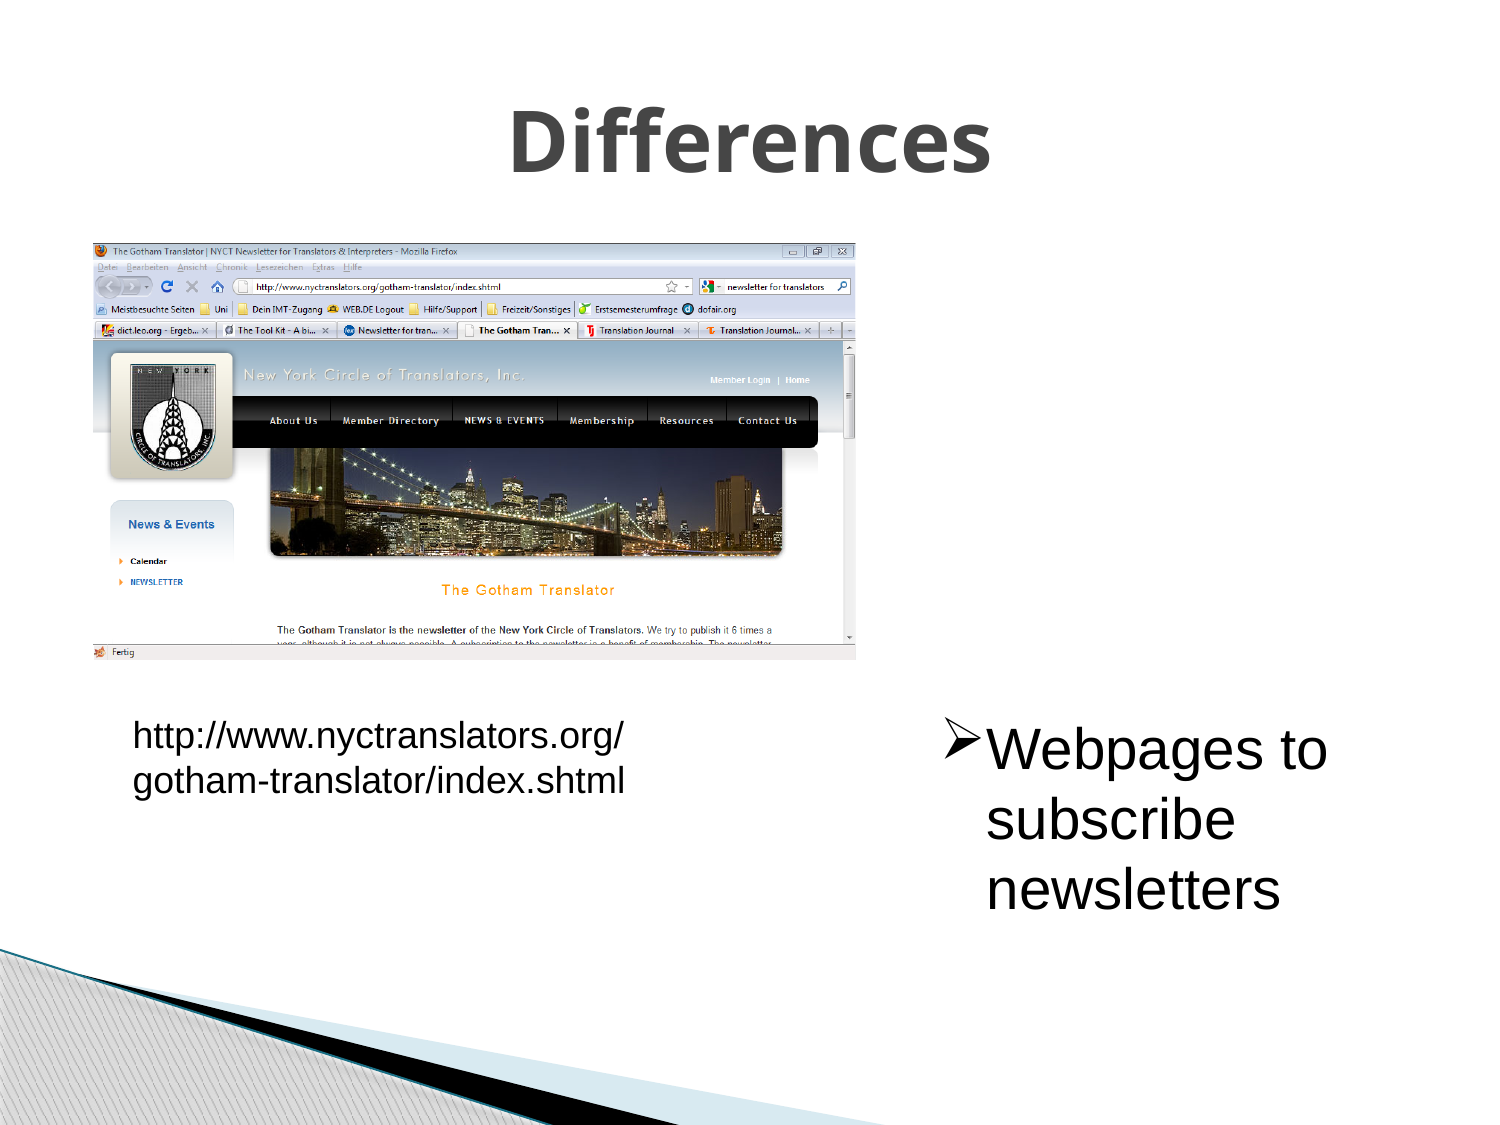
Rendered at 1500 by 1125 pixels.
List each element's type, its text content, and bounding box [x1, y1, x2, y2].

title Differences [75, 45, 1425, 233]
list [87, 237, 862, 667]
text_box http://www.nyctranslators.org/gotham-translator/index.shtml [117, 703, 743, 809]
text_box Webpages to subscribe newsletters [924, 703, 1400, 929]
